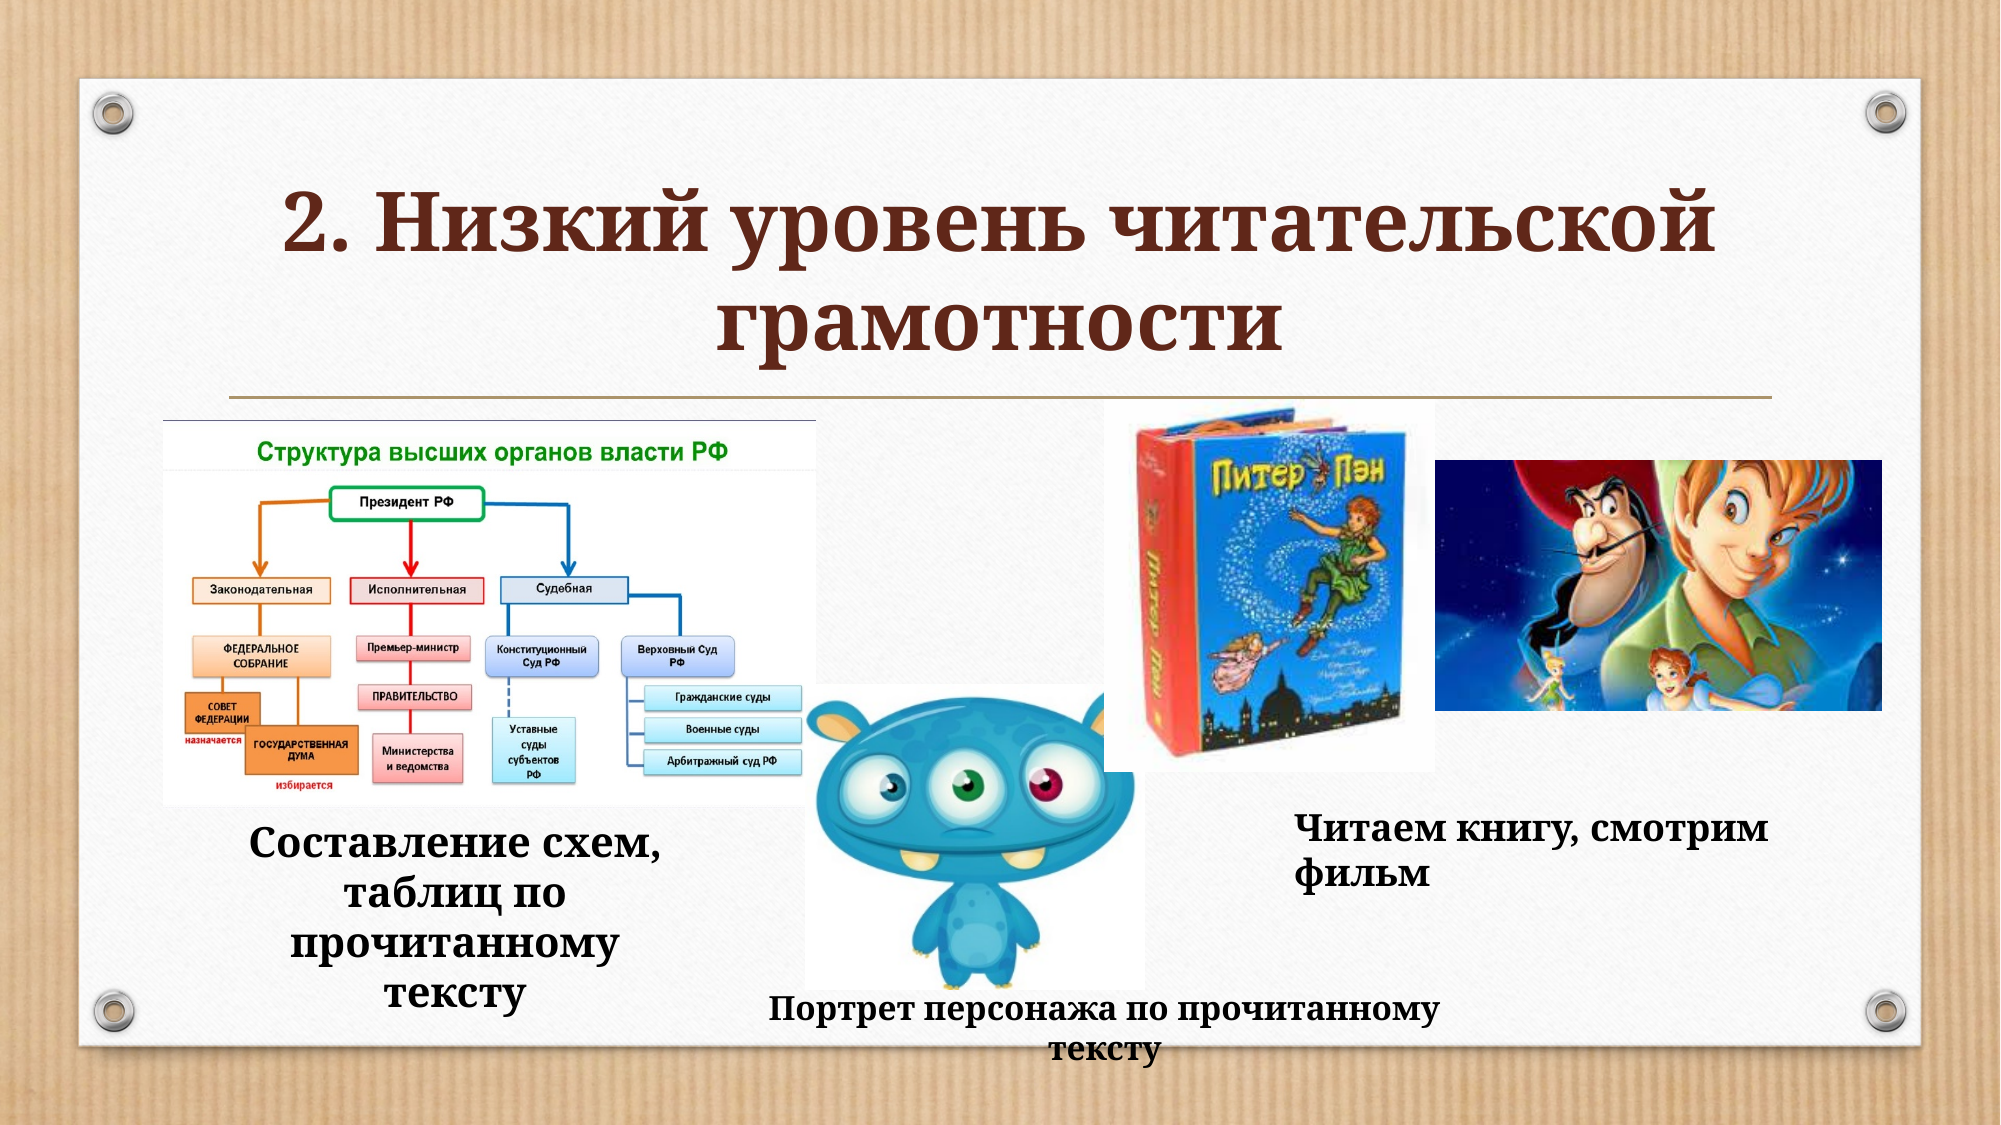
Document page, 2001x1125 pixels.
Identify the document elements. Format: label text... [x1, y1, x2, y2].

text_box Составление схем, таблиц по прочитанному тексту [212, 809, 698, 1024]
text_box Портрет персонажа по прочитанному тексту [746, 980, 1464, 1075]
title 2. Низкий уровень читательской грамотности [212, 161, 1788, 375]
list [163, 420, 816, 809]
text_box Читаем книгу, смотрим фильм [1279, 796, 1882, 902]
picture [0, 0, 2001, 1125]
